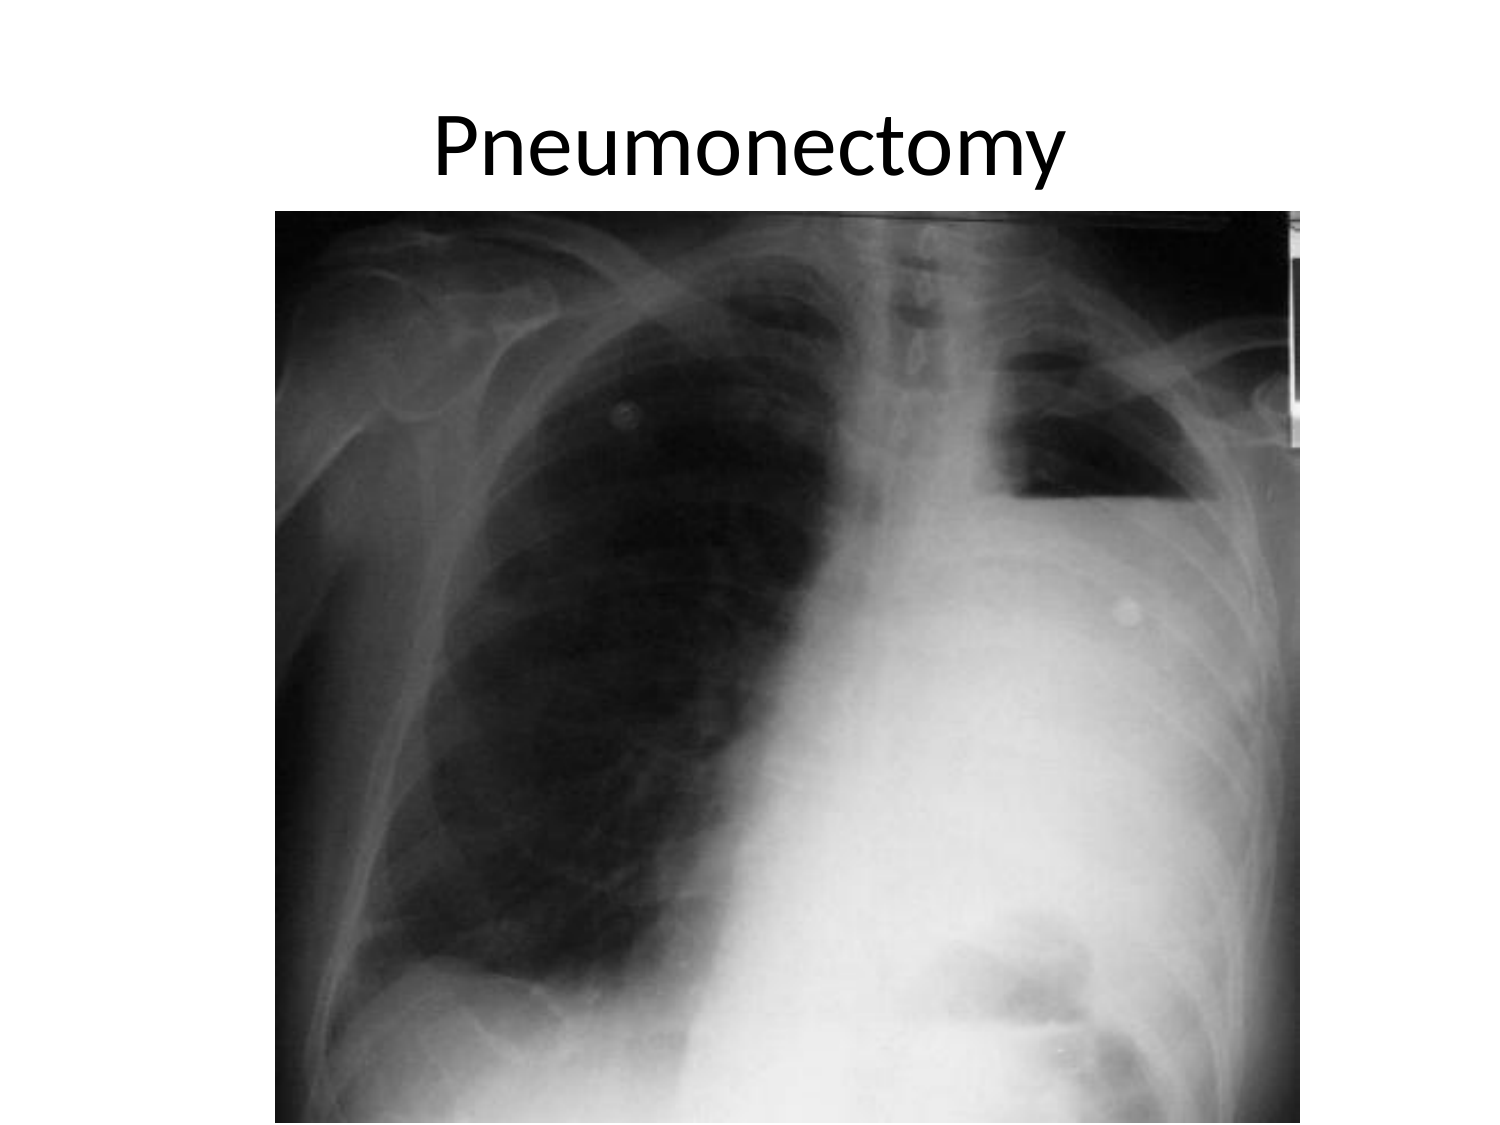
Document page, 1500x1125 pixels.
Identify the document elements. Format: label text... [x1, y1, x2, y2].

title Pneumonectomy [75, 45, 1425, 233]
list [274, 211, 1301, 1123]
